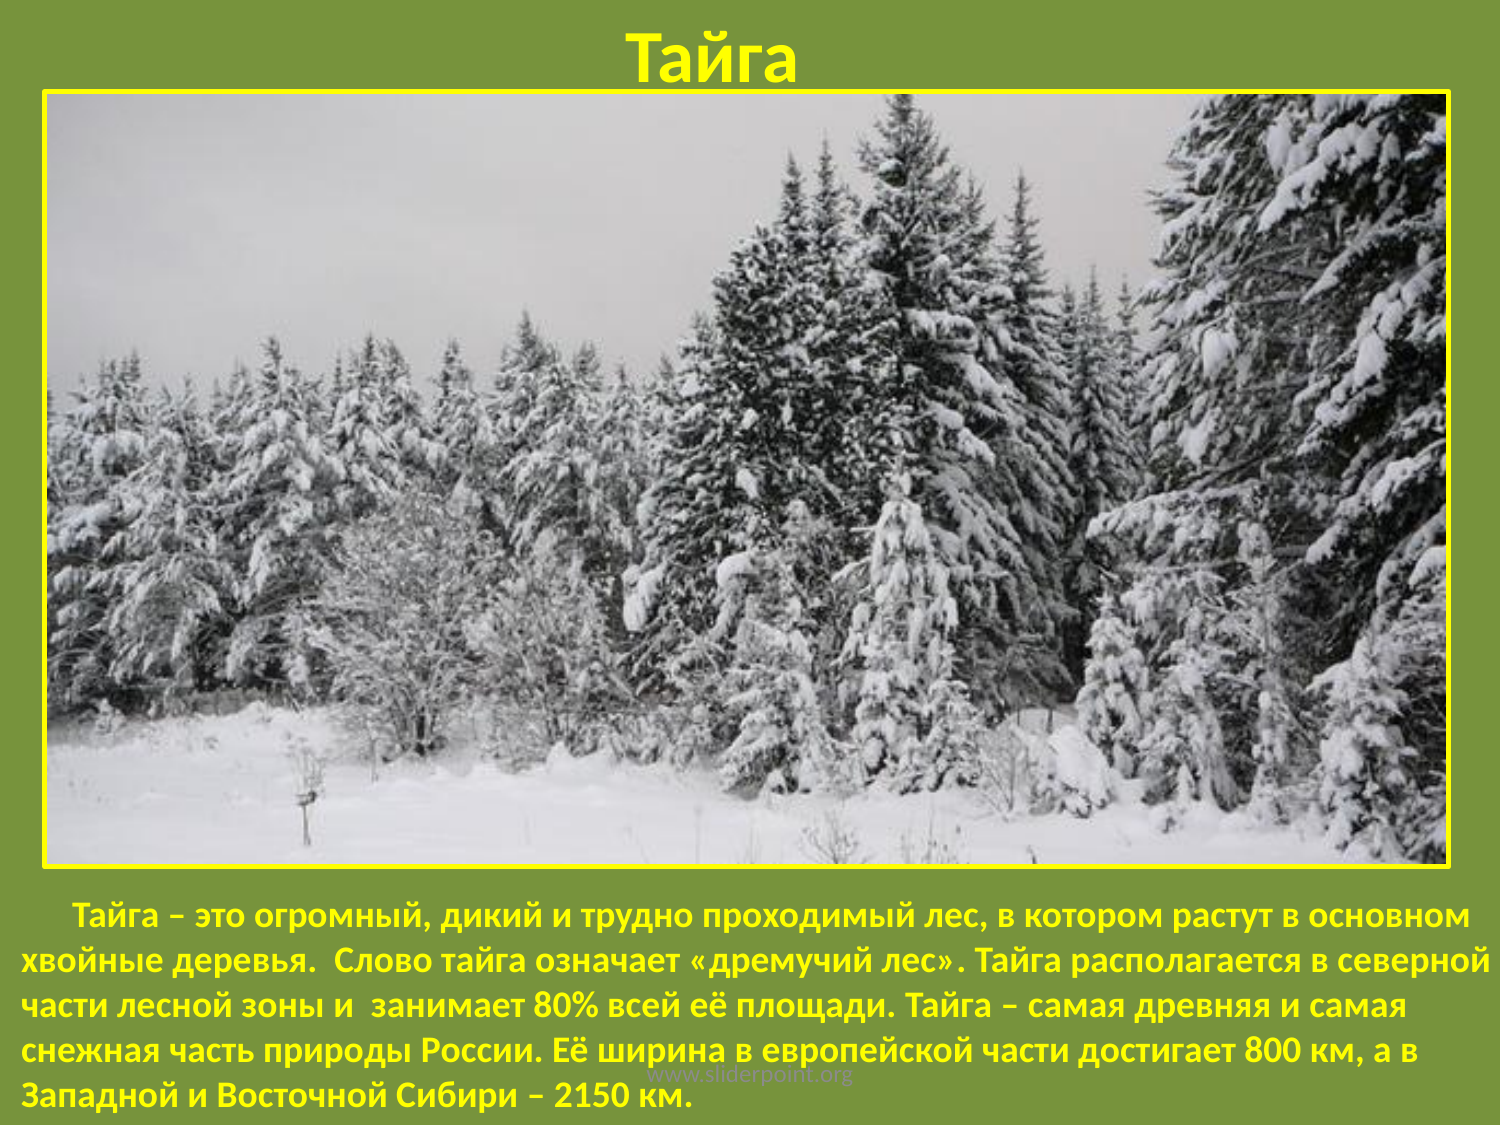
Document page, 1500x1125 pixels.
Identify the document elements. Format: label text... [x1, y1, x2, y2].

text_box Тайга [610, 0, 815, 89]
footer www.sliderpoint.org [512, 1042, 988, 1103]
text_box Тайга – это огромный, дикий и трудно проходимый лес, в котором растут в основном хвойные деревья. Слово тайга означает «дремучий лес». Тайга располагается в северной части лесной зоны и занимает 80% всей её площади. Тайга – самая древняя и самая снежная часть природы России. Её ширина в европейской части достигает 800 км, а в Западной и Восточной Сибири – 2150 км. [6, 882, 1500, 1123]
picture [46, 93, 1447, 865]
